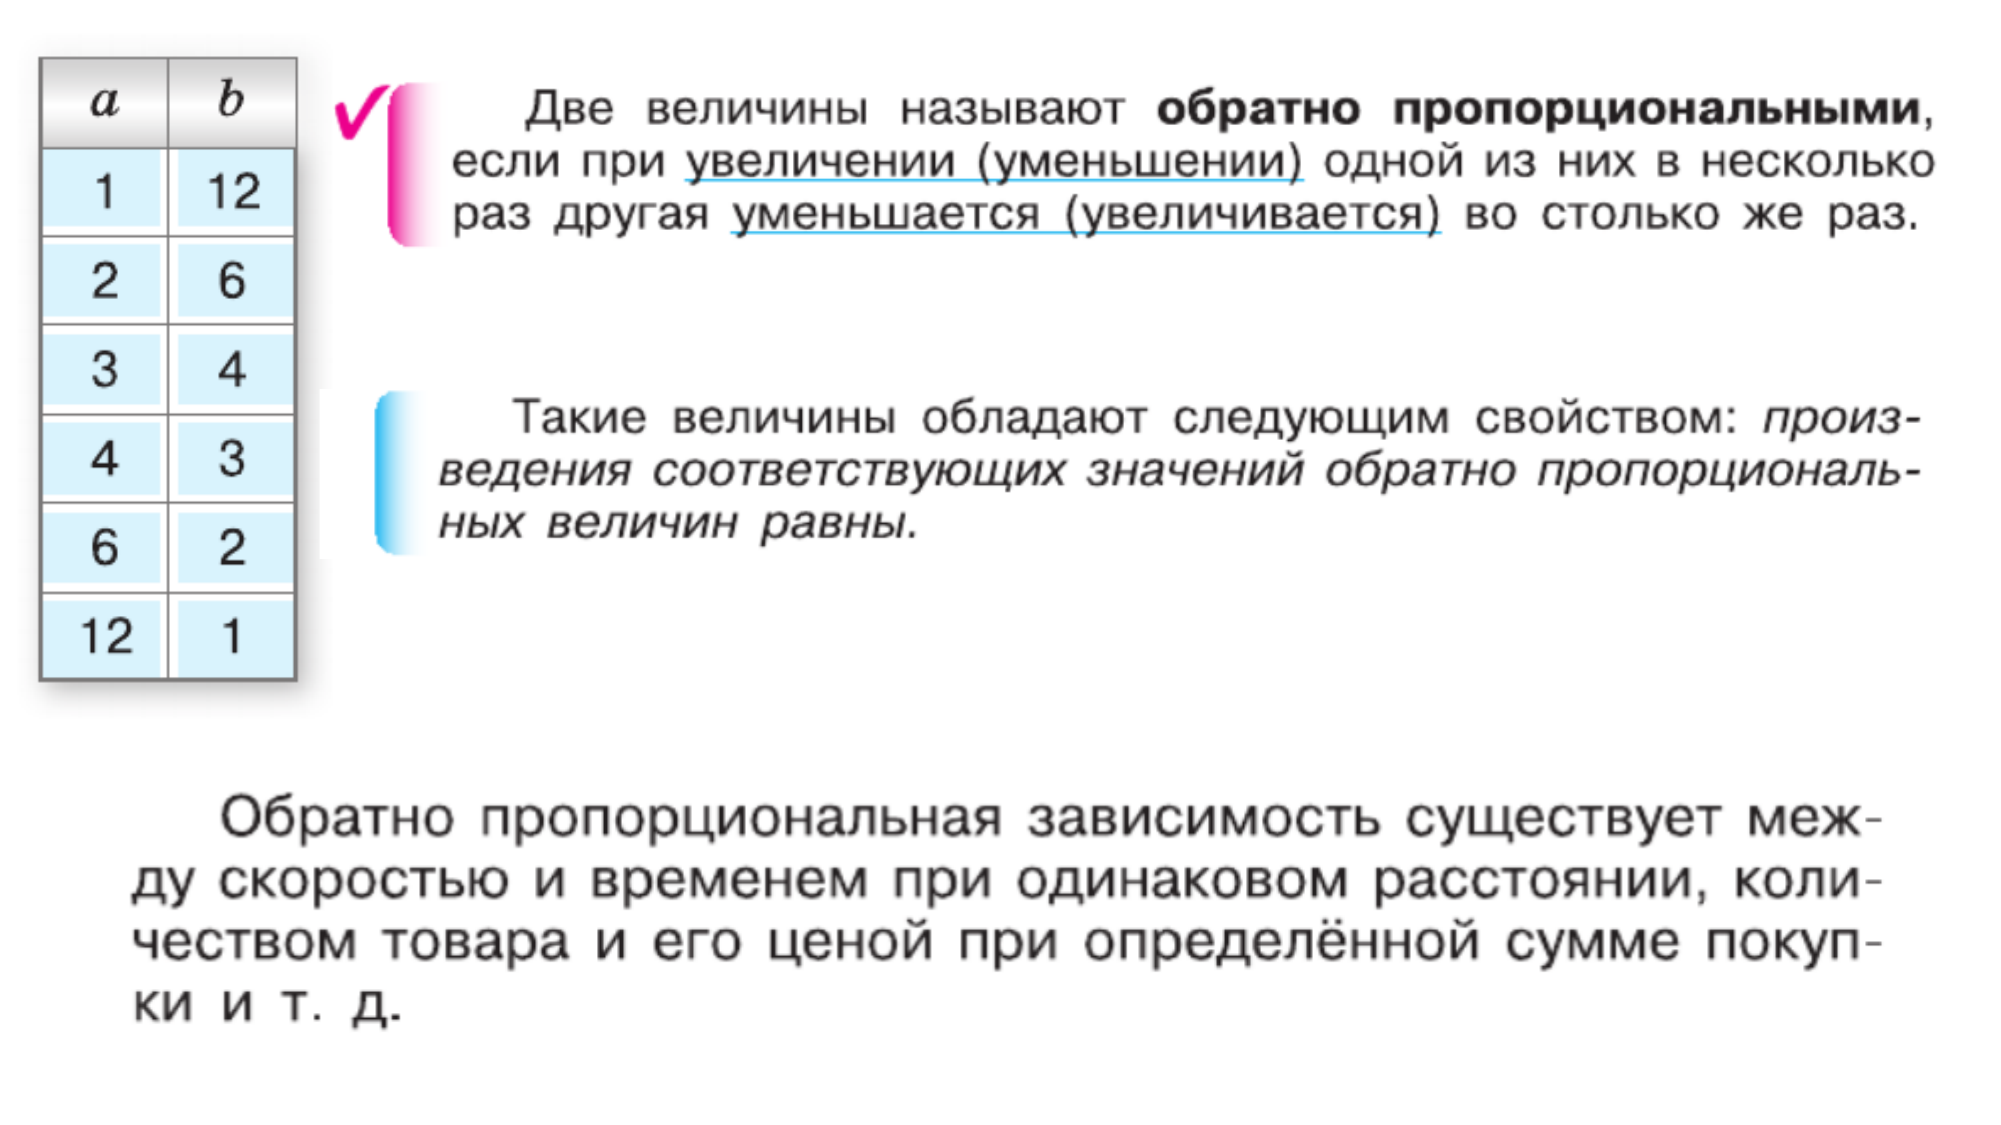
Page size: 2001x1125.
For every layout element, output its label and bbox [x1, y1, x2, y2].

picture [104, 785, 1904, 1040]
picture [0, 32, 1952, 724]
